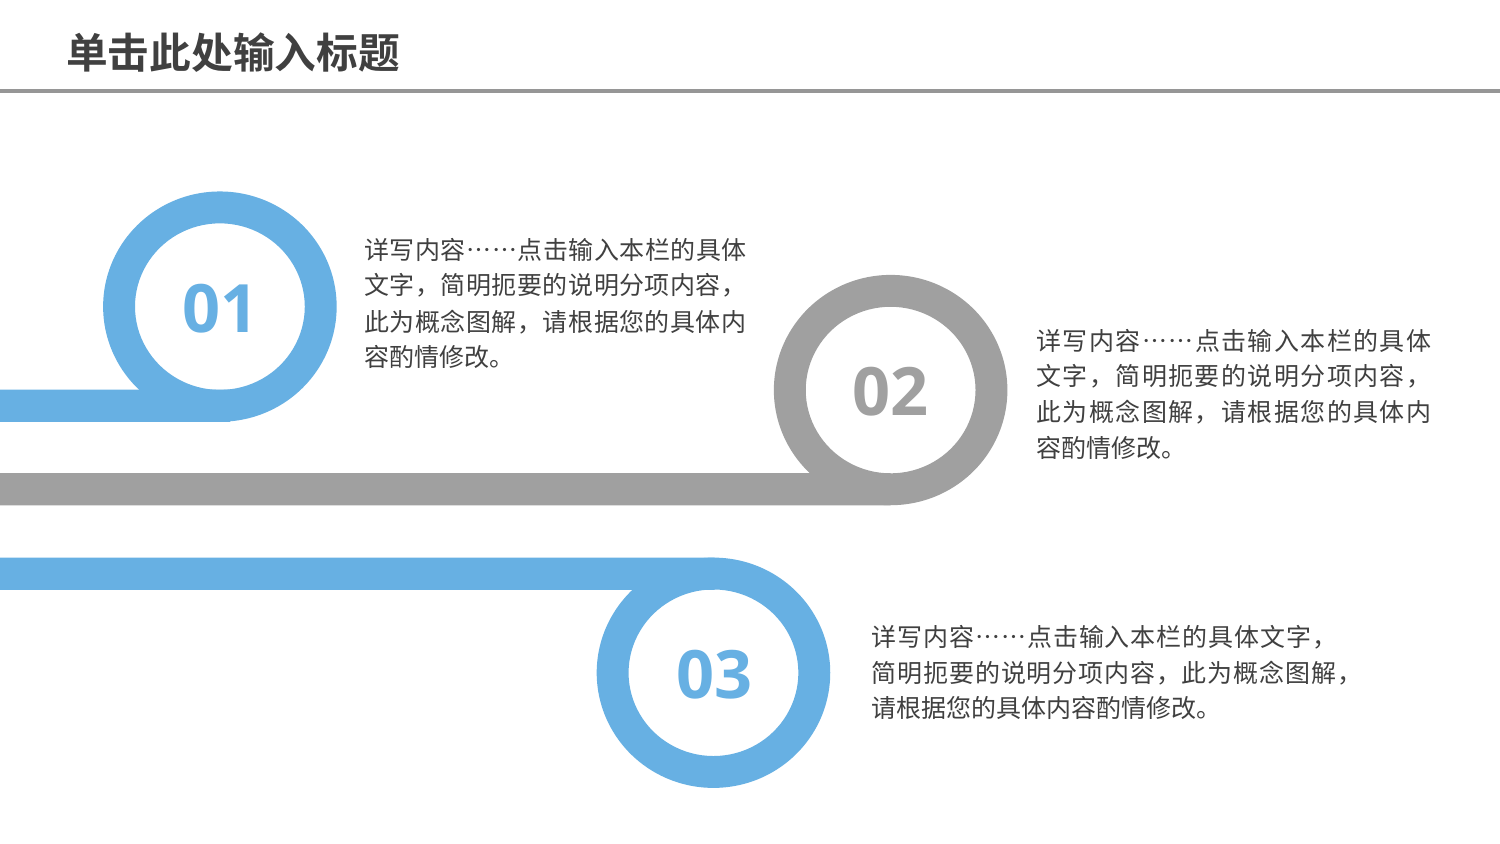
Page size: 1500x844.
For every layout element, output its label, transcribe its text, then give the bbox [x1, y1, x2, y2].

text_box [0, 471, 872, 507]
text_box [101, 189, 339, 424]
text_box 03 [631, 592, 796, 753]
text_box [771, 272, 1010, 508]
text_box 02 [808, 309, 973, 471]
text_box 详写内容……点击输入本栏的具体文字，简明扼要的说明分项内容，此为概念图解，请根据您的具体内容酌情修改。 [856, 607, 1353, 731]
text_box [0, 556, 694, 592]
text_box 单击此处输入标题 [51, 9, 443, 85]
text_box 详写内容……点击输入本栏的具体文字，简明扼要的说明分项内容，此为概念图解，请根据您的具体内容酌情修改。 [349, 220, 762, 380]
text_box [0, 388, 205, 424]
text_box [594, 555, 833, 791]
text_box 详写内容……点击输入本栏的具体文字，简明扼要的说明分项内容，此为概念图解，请根据您的具体内容酌情修改。 [1021, 311, 1447, 471]
text_box 01 [138, 226, 302, 387]
